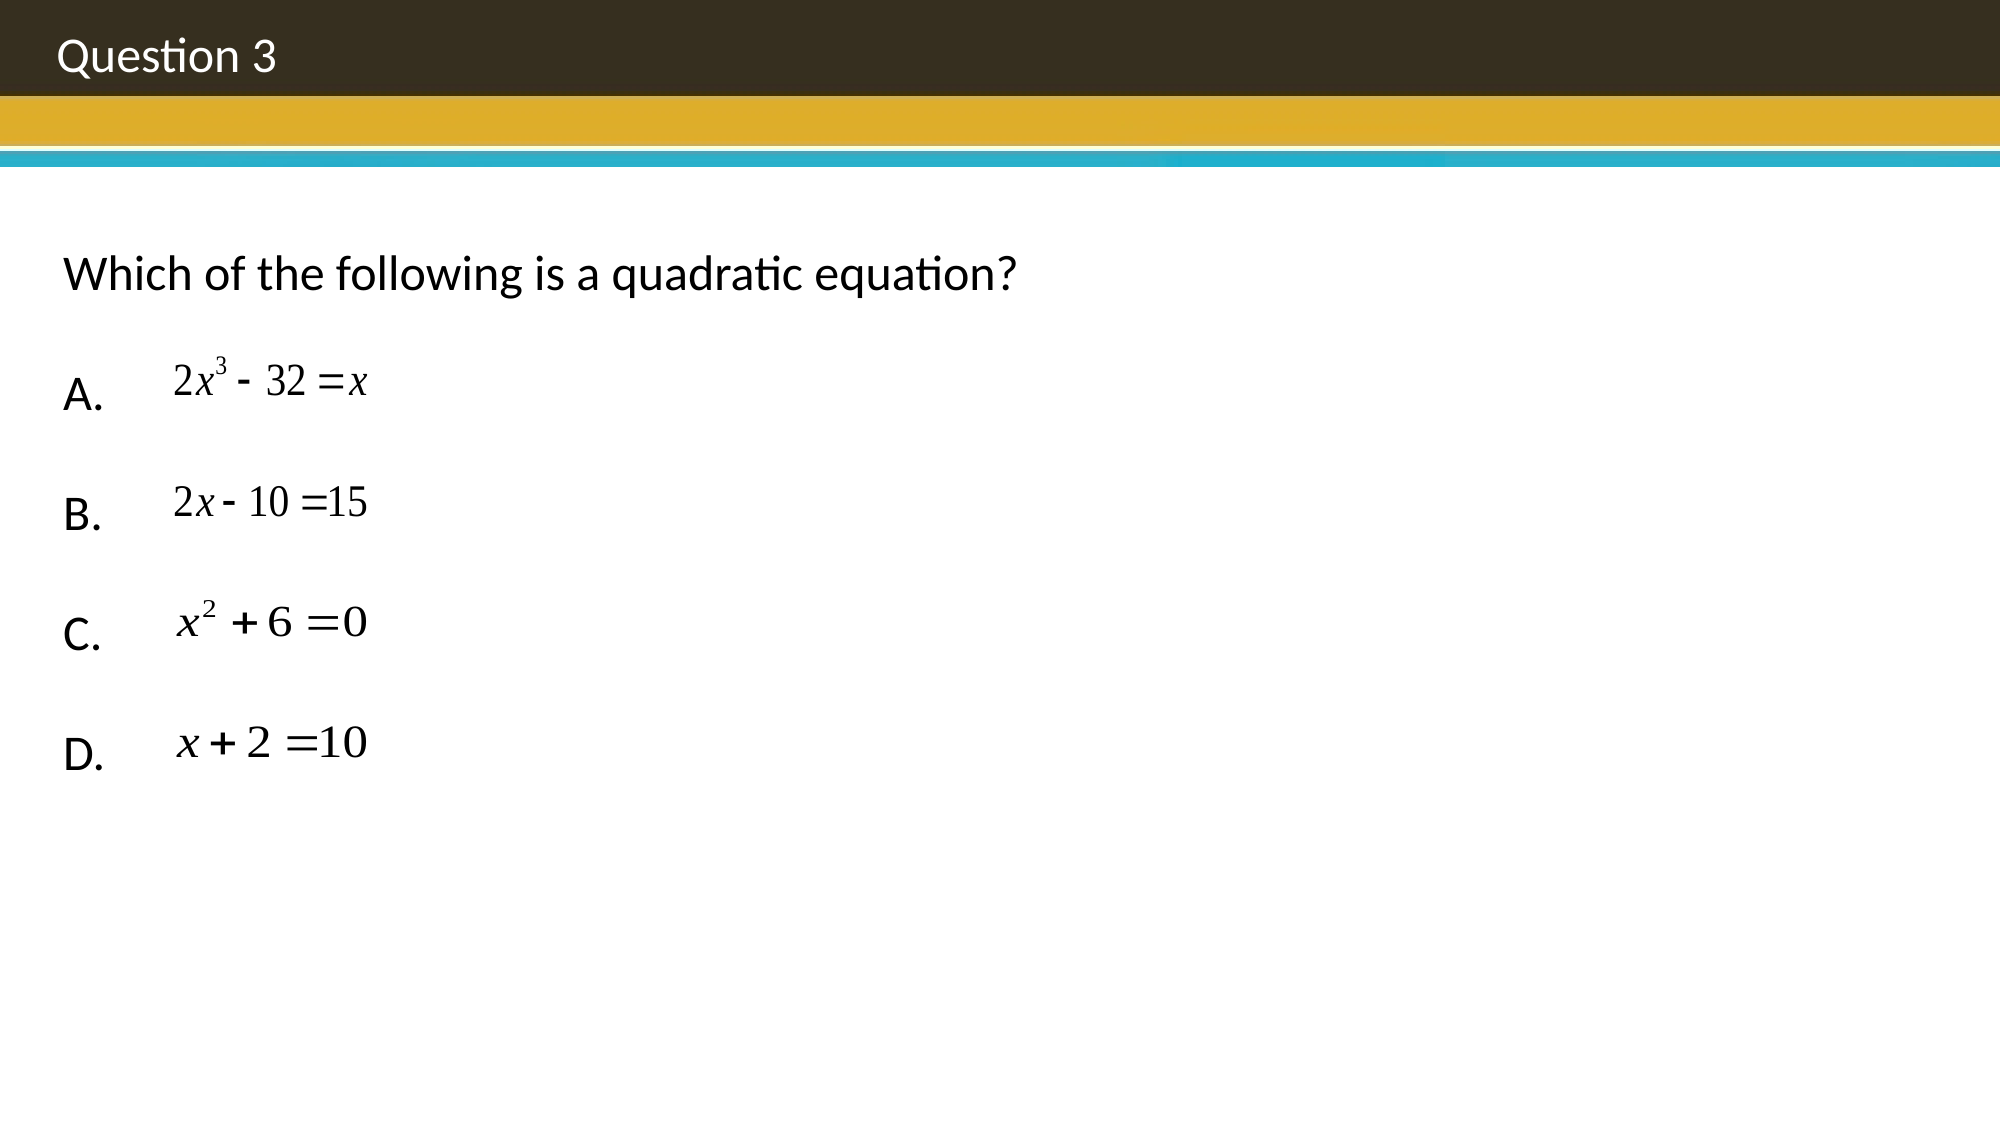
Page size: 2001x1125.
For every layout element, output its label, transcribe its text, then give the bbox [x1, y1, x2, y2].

picture [166, 715, 375, 770]
picture [0, 0, 2000, 167]
text_box Question 3 [41, 14, 293, 90]
picture [166, 588, 375, 648]
text_box Which of the following is a quadratic equation? A. B. C. D. [48, 233, 1928, 789]
picture [166, 344, 375, 407]
picture [166, 474, 375, 528]
